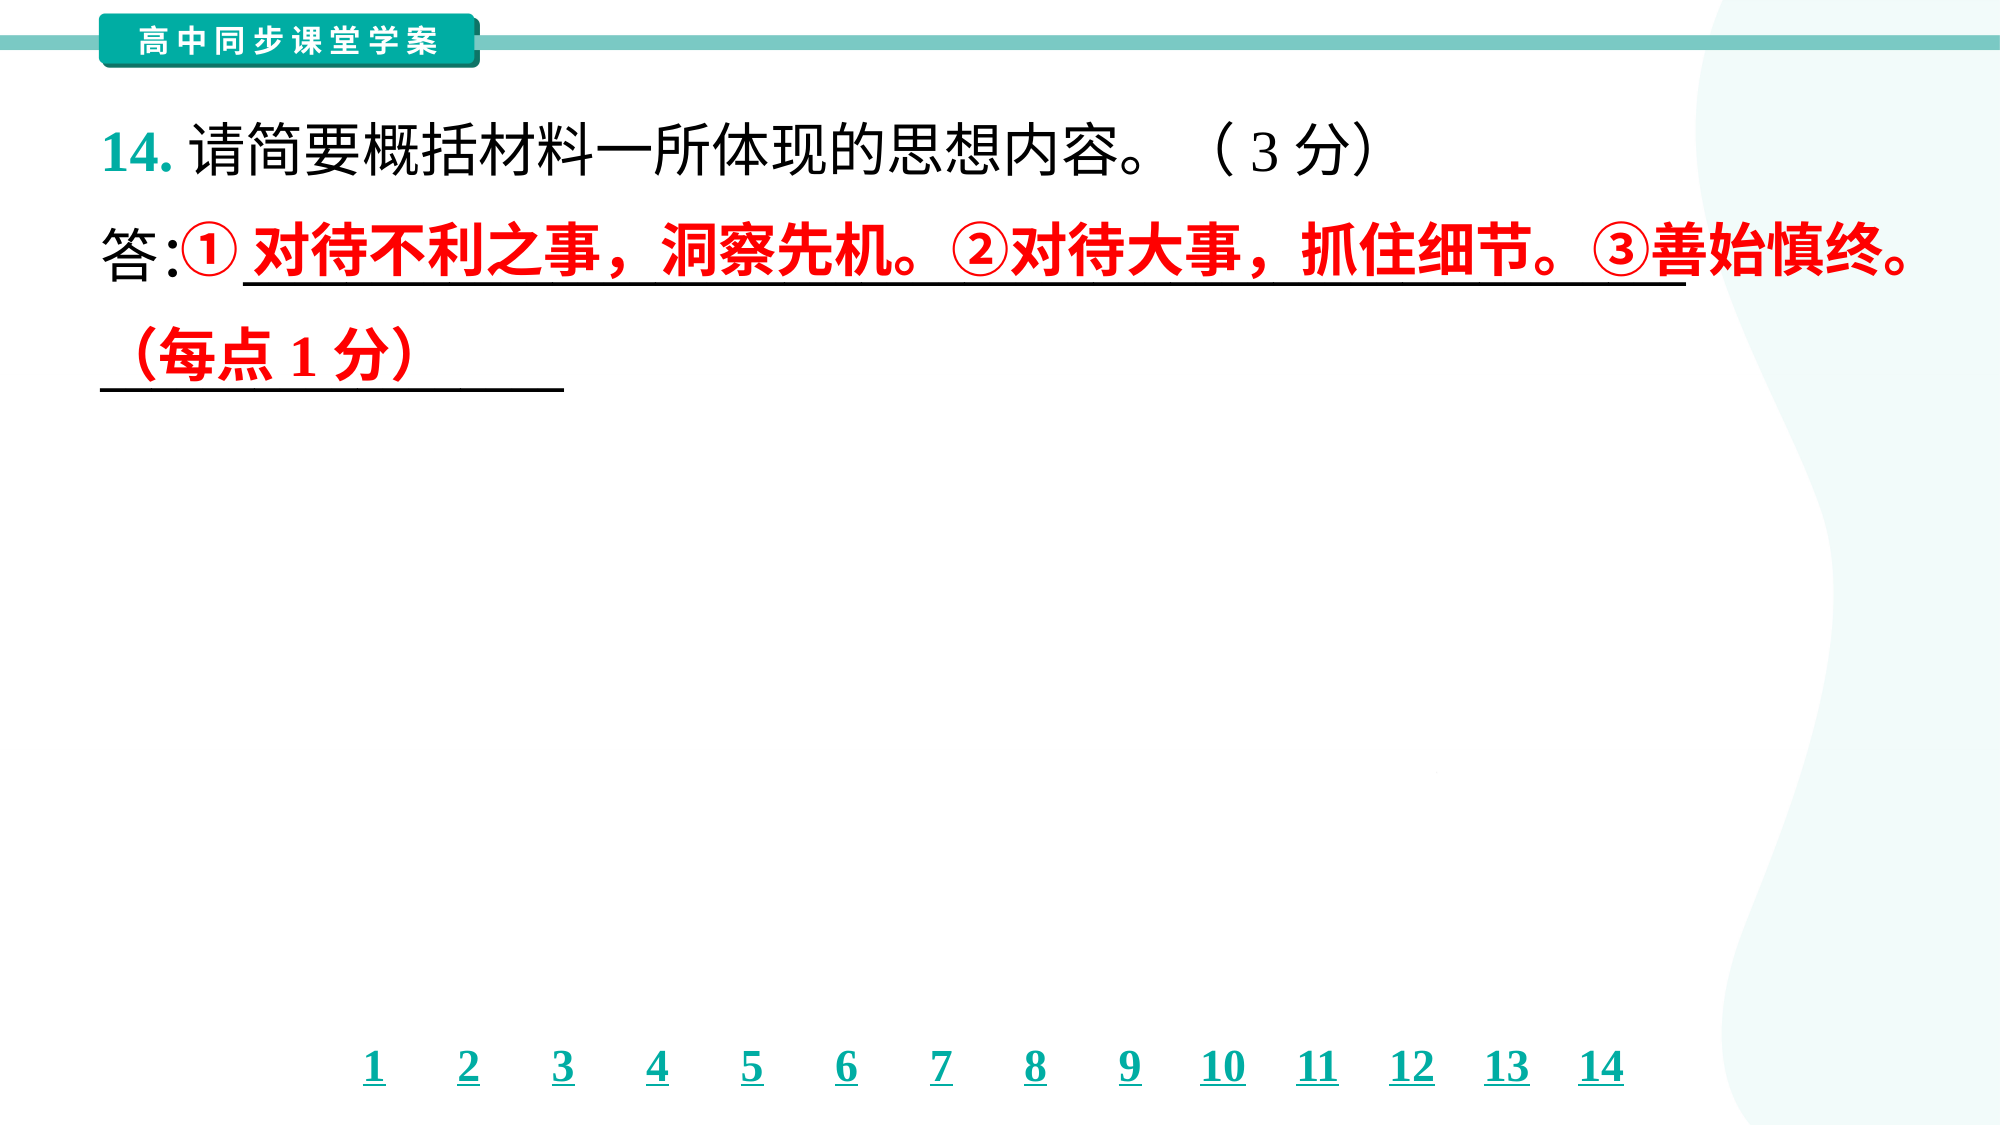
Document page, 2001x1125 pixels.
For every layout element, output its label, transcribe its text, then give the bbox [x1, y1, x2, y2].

text_box ①对待不利之事，洞察先机。②对待大事，抓住细节。③善始慎终。（每点1分） [100, 177, 1899, 388]
picture [0, 0, 2000, 1125]
text_box 14.请简要概括材料一所体现的思想内容。（3分） 答： ________________________________________________________ __________________ [100, 76, 1899, 177]
text_box 14.请简要概括材料一所体现的思想内容。（3分） 答： ________________________________________________________ __________________ [100, 388, 1899, 396]
